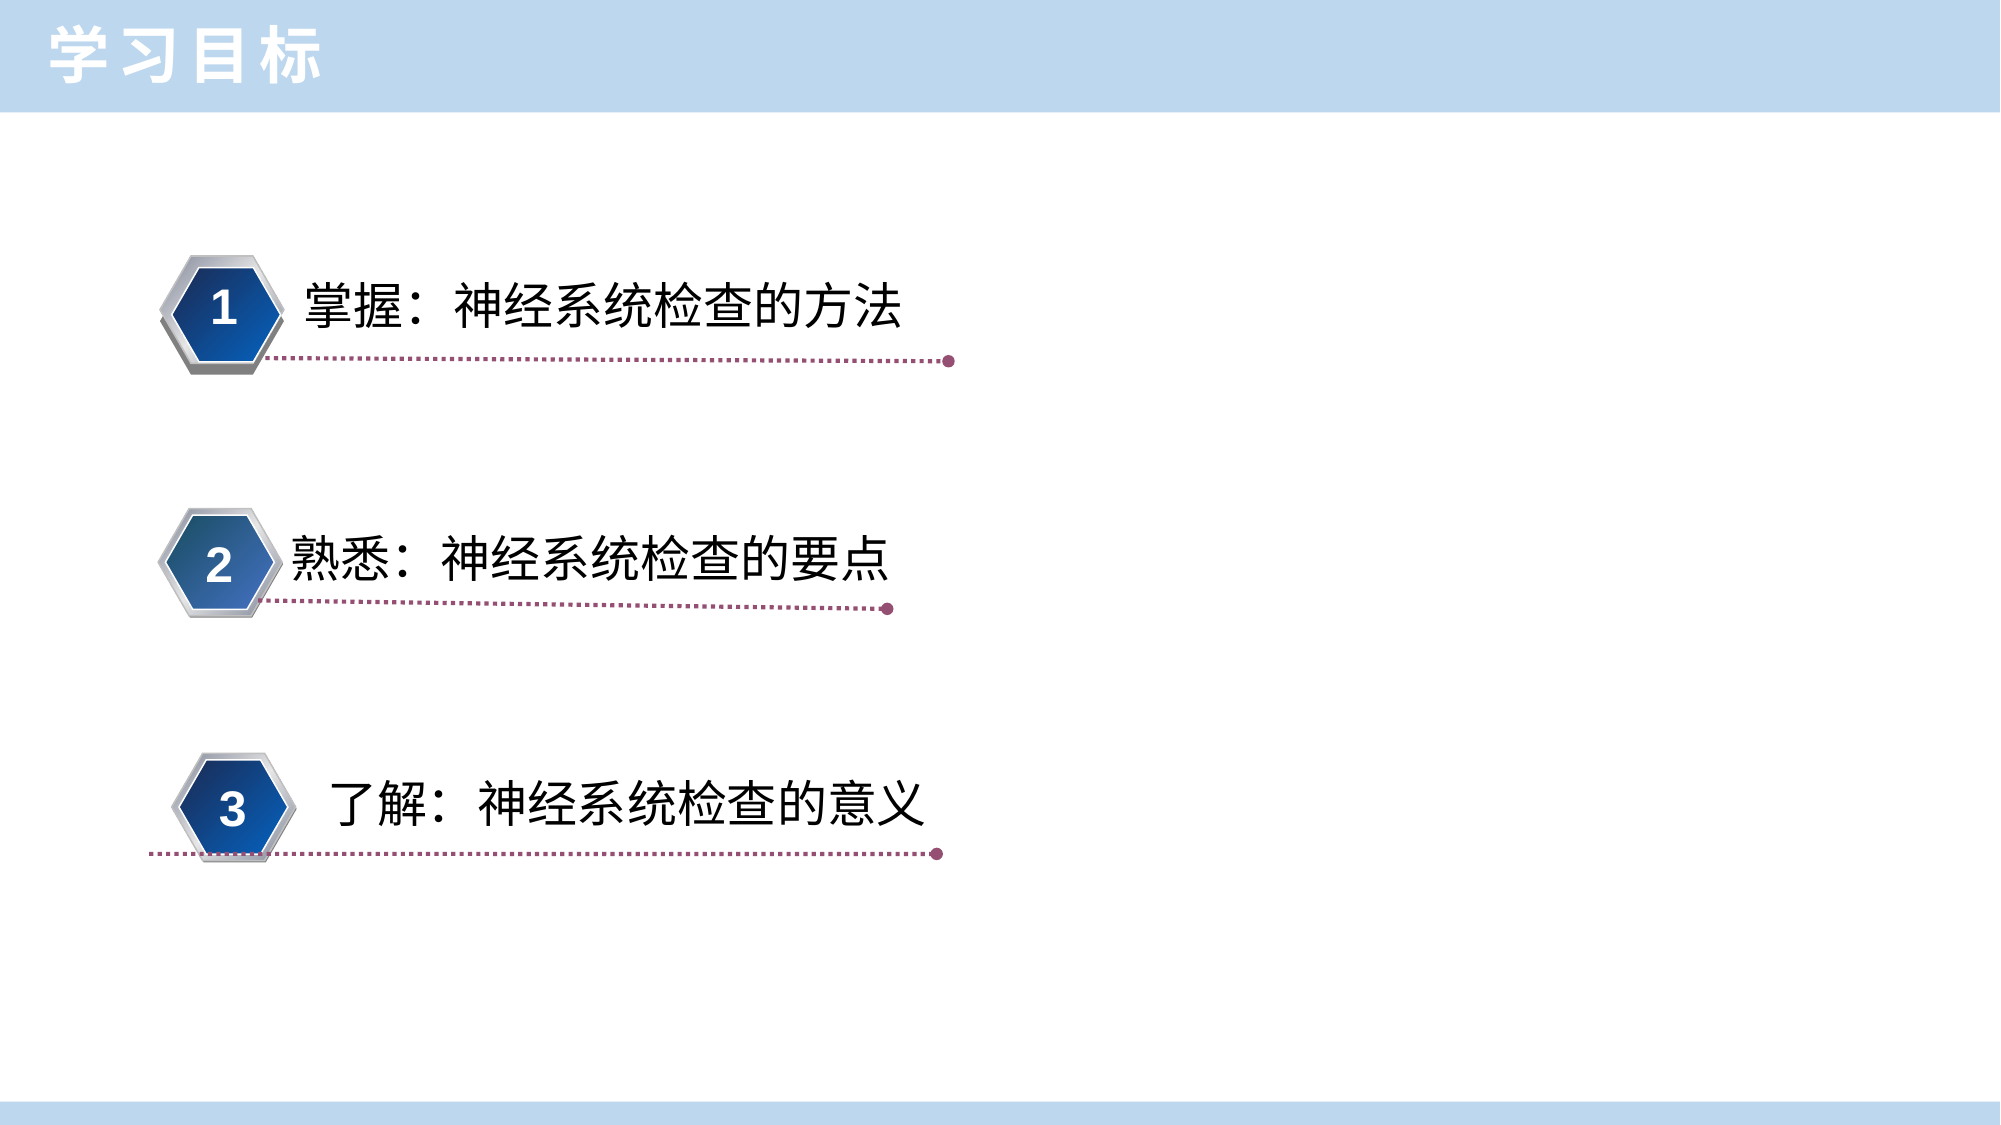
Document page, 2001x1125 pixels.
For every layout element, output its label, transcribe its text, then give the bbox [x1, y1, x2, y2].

text_box 学习目标 [35, 9, 334, 97]
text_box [149, 753, 943, 863]
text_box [159, 255, 949, 404]
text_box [158, 508, 906, 618]
